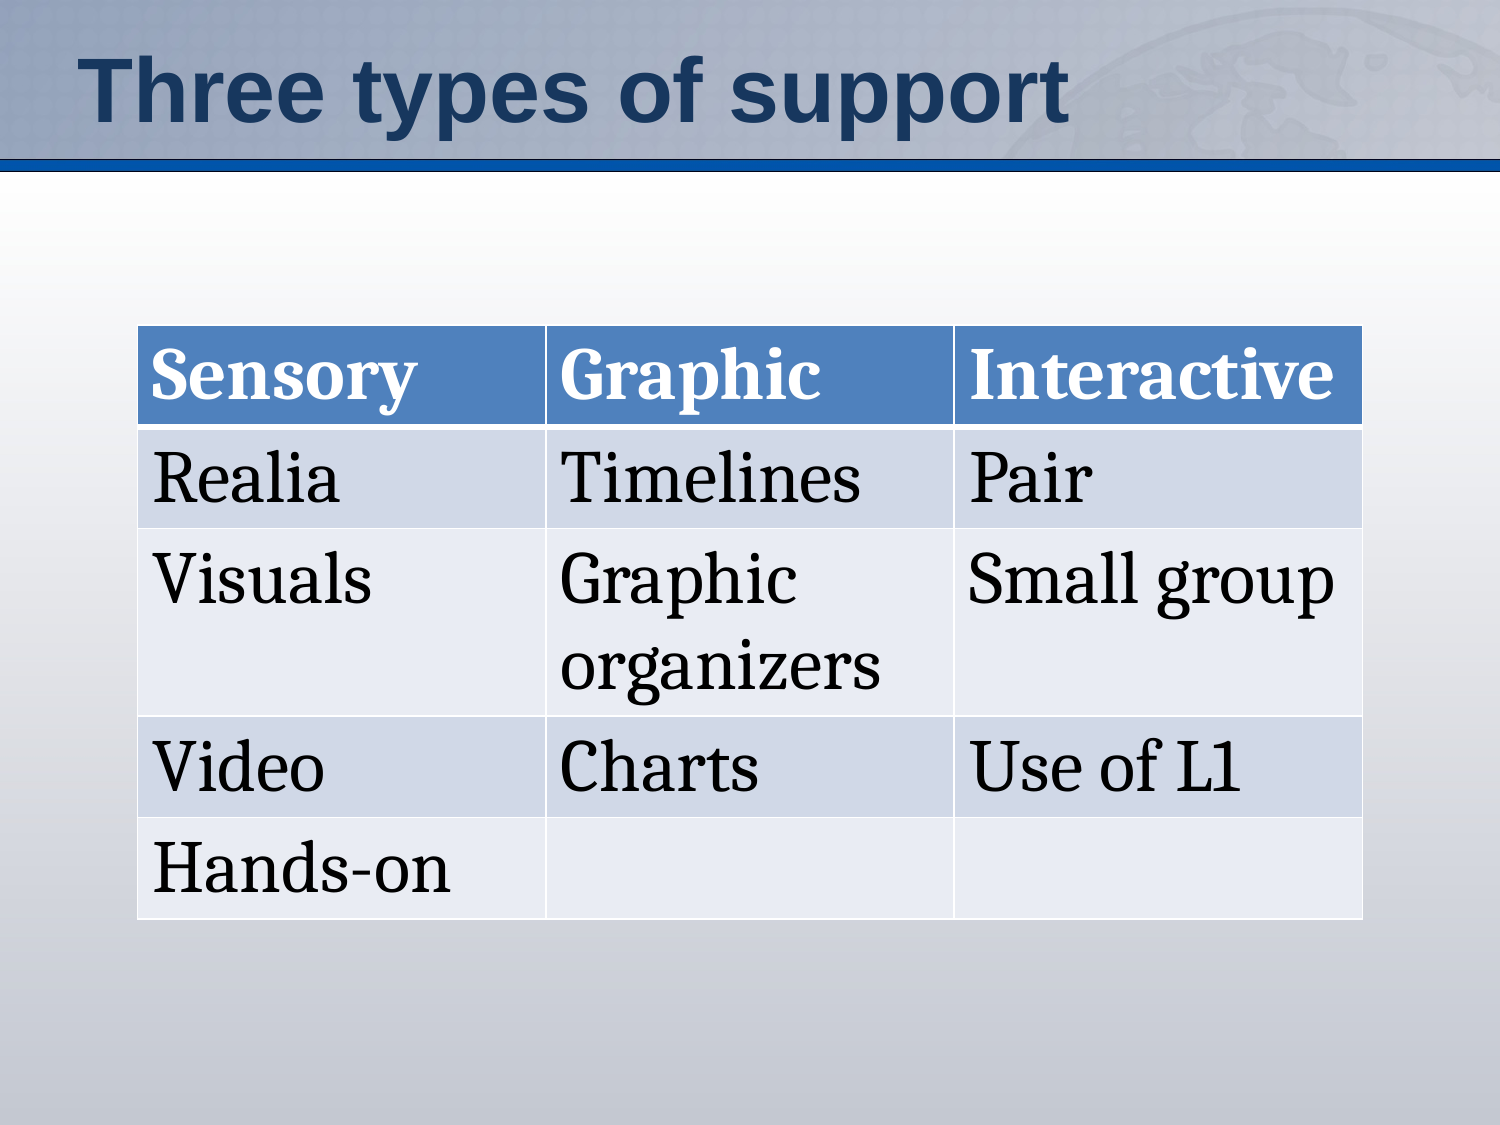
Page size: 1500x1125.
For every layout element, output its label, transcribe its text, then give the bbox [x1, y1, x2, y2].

table_cell Charts [547, 717, 953, 817]
title Three types of support [62, 0, 1406, 173]
table_header Interactive [955, 326, 1362, 424]
table_cell Graphic organizers [547, 529, 953, 715]
table_cell Pair [955, 430, 1362, 528]
table_header Graphic [547, 326, 953, 424]
table_header Sensory [138, 326, 545, 424]
table_cell Visuals [138, 529, 545, 715]
table_cell [547, 818, 953, 918]
picture [0, 0, 1500, 1125]
table_cell Hands-on [138, 818, 545, 918]
table_cell [955, 818, 1362, 918]
table_cell Use of L1 [955, 717, 1362, 817]
table_cell Timelines [547, 430, 953, 528]
table_cell Video [138, 717, 545, 817]
table_cell Realia [138, 430, 545, 528]
table_cell Small group [955, 529, 1362, 715]
